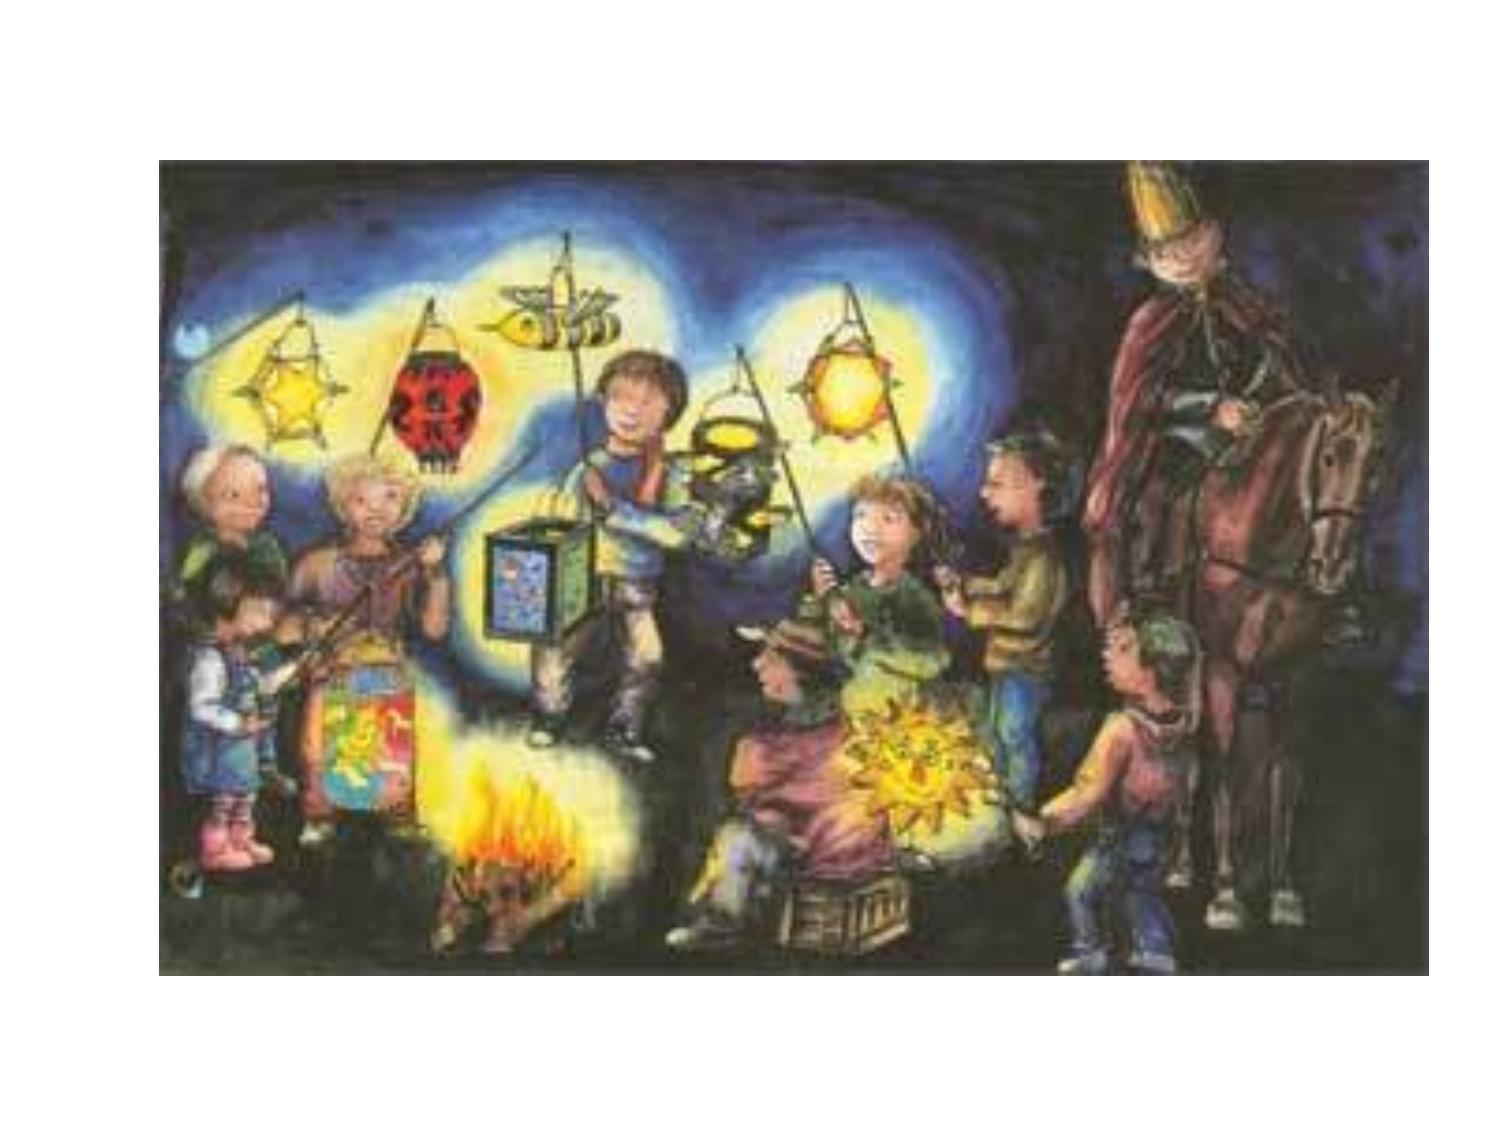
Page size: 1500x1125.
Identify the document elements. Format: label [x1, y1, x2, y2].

picture [159, 160, 1429, 977]
